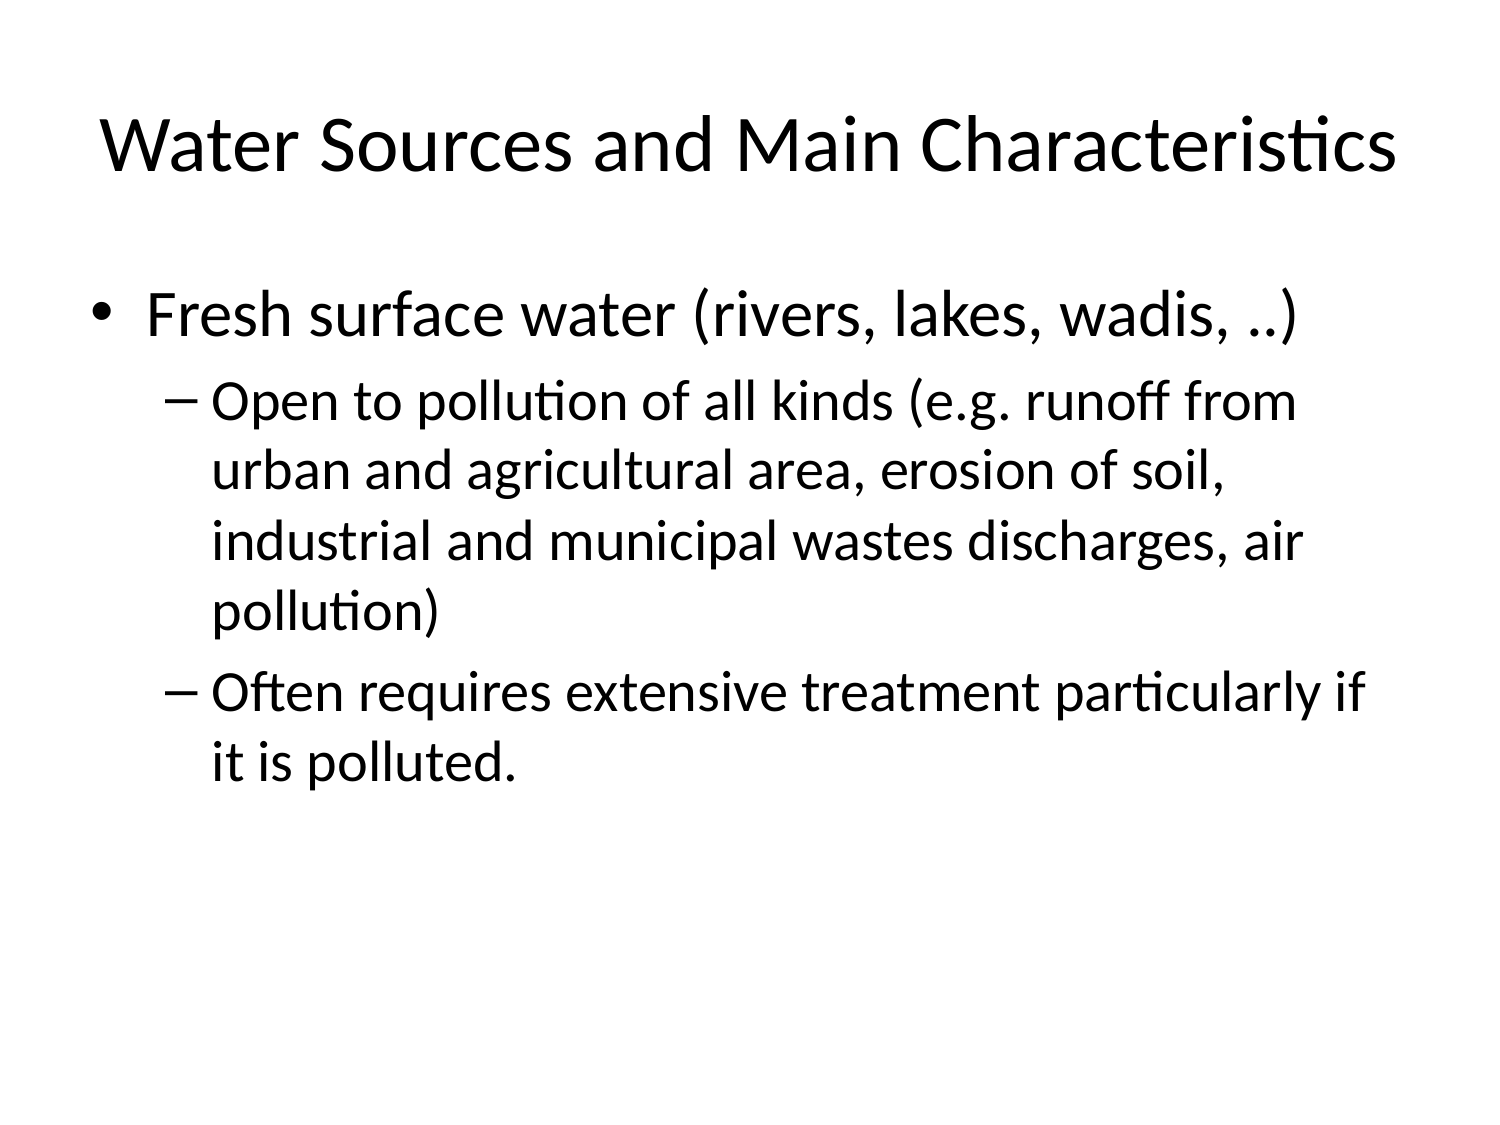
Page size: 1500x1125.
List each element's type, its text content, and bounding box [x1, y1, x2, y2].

title Water Sources and Main Characteristics [75, 45, 1425, 233]
list Fresh surface water (rivers, lakes, wadis, ..) Open to pollution of all kinds (e.g. runoff from urban and agricultural area, erosion of soil, industrial and municipal wastes discharges, air pollution) Often requires extensive treatment particularly if it is polluted. [75, 262, 1425, 1005]
